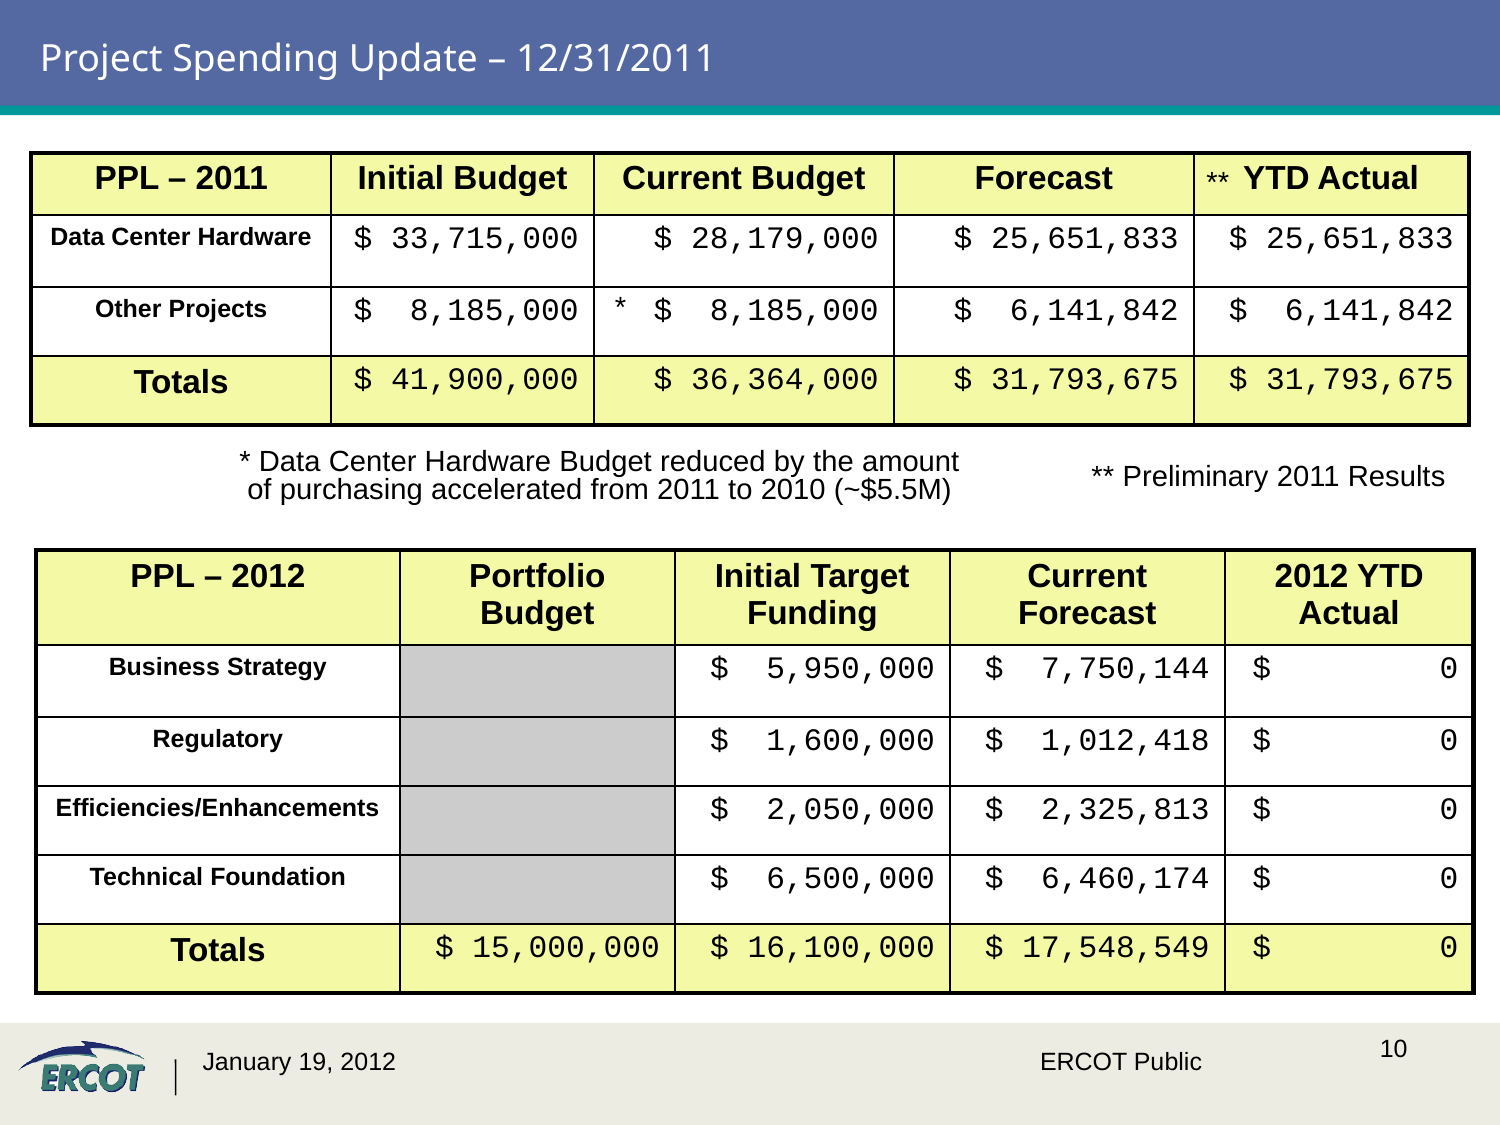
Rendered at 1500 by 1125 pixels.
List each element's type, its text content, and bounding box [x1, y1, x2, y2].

table_cell $ 6,141,842 [895, 288, 1193, 355]
table_header Current Budget [595, 155, 893, 214]
table_cell $ 0 [1226, 925, 1471, 991]
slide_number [187, 1037, 538, 1116]
table_header PPL – 2011 [33, 155, 330, 214]
table_cell $ 0 [1226, 646, 1471, 716]
table_cell $ 0 [1226, 856, 1471, 923]
text_box ** Preliminary 2011 Results [1074, 456, 1463, 500]
title Project Spending Update – 12/31/2011 [24, 0, 988, 113]
table_cell $ 2,325,813 [951, 787, 1224, 854]
table_header Initial Budget [332, 155, 593, 214]
table_cell Other Projects [33, 288, 330, 355]
table_cell $ 7,750,144 [951, 646, 1224, 716]
table_cell $ 0 [1226, 718, 1471, 785]
table_header Current Forecast [951, 552, 1224, 644]
table_cell $ 25,651,833 [1195, 216, 1467, 286]
table_cell $ 5,950,000 [676, 646, 949, 716]
table_cell $ 15,000,000 [401, 925, 674, 991]
table_cell $ 6,500,000 [676, 856, 949, 923]
table_cell $ 6,141,842 [1195, 288, 1467, 355]
table_cell $ 1,600,000 [676, 718, 949, 785]
table_cell Totals [38, 925, 399, 991]
table_cell $ 31,793,675 [1195, 357, 1467, 423]
table_cell $ 6,460,174 [951, 856, 1224, 923]
text_box ERCOT Public [1025, 1037, 1438, 1113]
table_cell Business Strategy [38, 646, 399, 716]
table_cell Regulatory [38, 718, 399, 785]
table_header Initial Target Funding [676, 552, 949, 644]
table_cell $ 33,715,000 [332, 216, 593, 286]
table_cell $ 28,179,000 [595, 216, 893, 286]
text_box * [600, 287, 638, 331]
table_cell Technical Foundation [38, 856, 399, 923]
picture [10, 1031, 151, 1111]
table_cell $ 8,185,000 [332, 288, 593, 355]
table_header YTD Actual [1195, 155, 1467, 214]
table_cell $ 16,100,000 [676, 925, 949, 991]
text_box ** [1180, 162, 1256, 206]
table_cell Efficiencies/Enhancements [38, 787, 399, 854]
table_header Forecast [895, 155, 1193, 214]
table_cell $ 41,900,000 [332, 357, 593, 423]
table_cell $ 25,651,833 [895, 216, 1193, 286]
table_cell Totals [33, 357, 330, 423]
table_cell $ 8,185,000 [595, 288, 893, 355]
table_cell [401, 646, 674, 716]
table_cell $ 2,050,000 [676, 787, 949, 854]
table_header Portfolio Budget [401, 552, 674, 644]
table_header PPL – 2012 [38, 552, 399, 644]
table_cell [401, 787, 674, 854]
table_cell [401, 718, 674, 785]
table_cell $ 31,793,675 [895, 357, 1193, 423]
text_box * Data Center Hardware Budget reduced by the amount of purchasing accelerated from 2011 to 2010 (~$5.5M) [212, 442, 988, 513]
table_header 2012 YTD Actual [1226, 552, 1471, 644]
table_cell $ 1,012,418 [951, 718, 1224, 785]
table_cell $ 36,364,000 [595, 357, 893, 423]
table_cell [401, 856, 674, 923]
table_cell $ 17,548,549 [951, 925, 1224, 991]
table_cell Data Center Hardware [33, 216, 330, 286]
table_cell $ 0 [1226, 787, 1471, 854]
